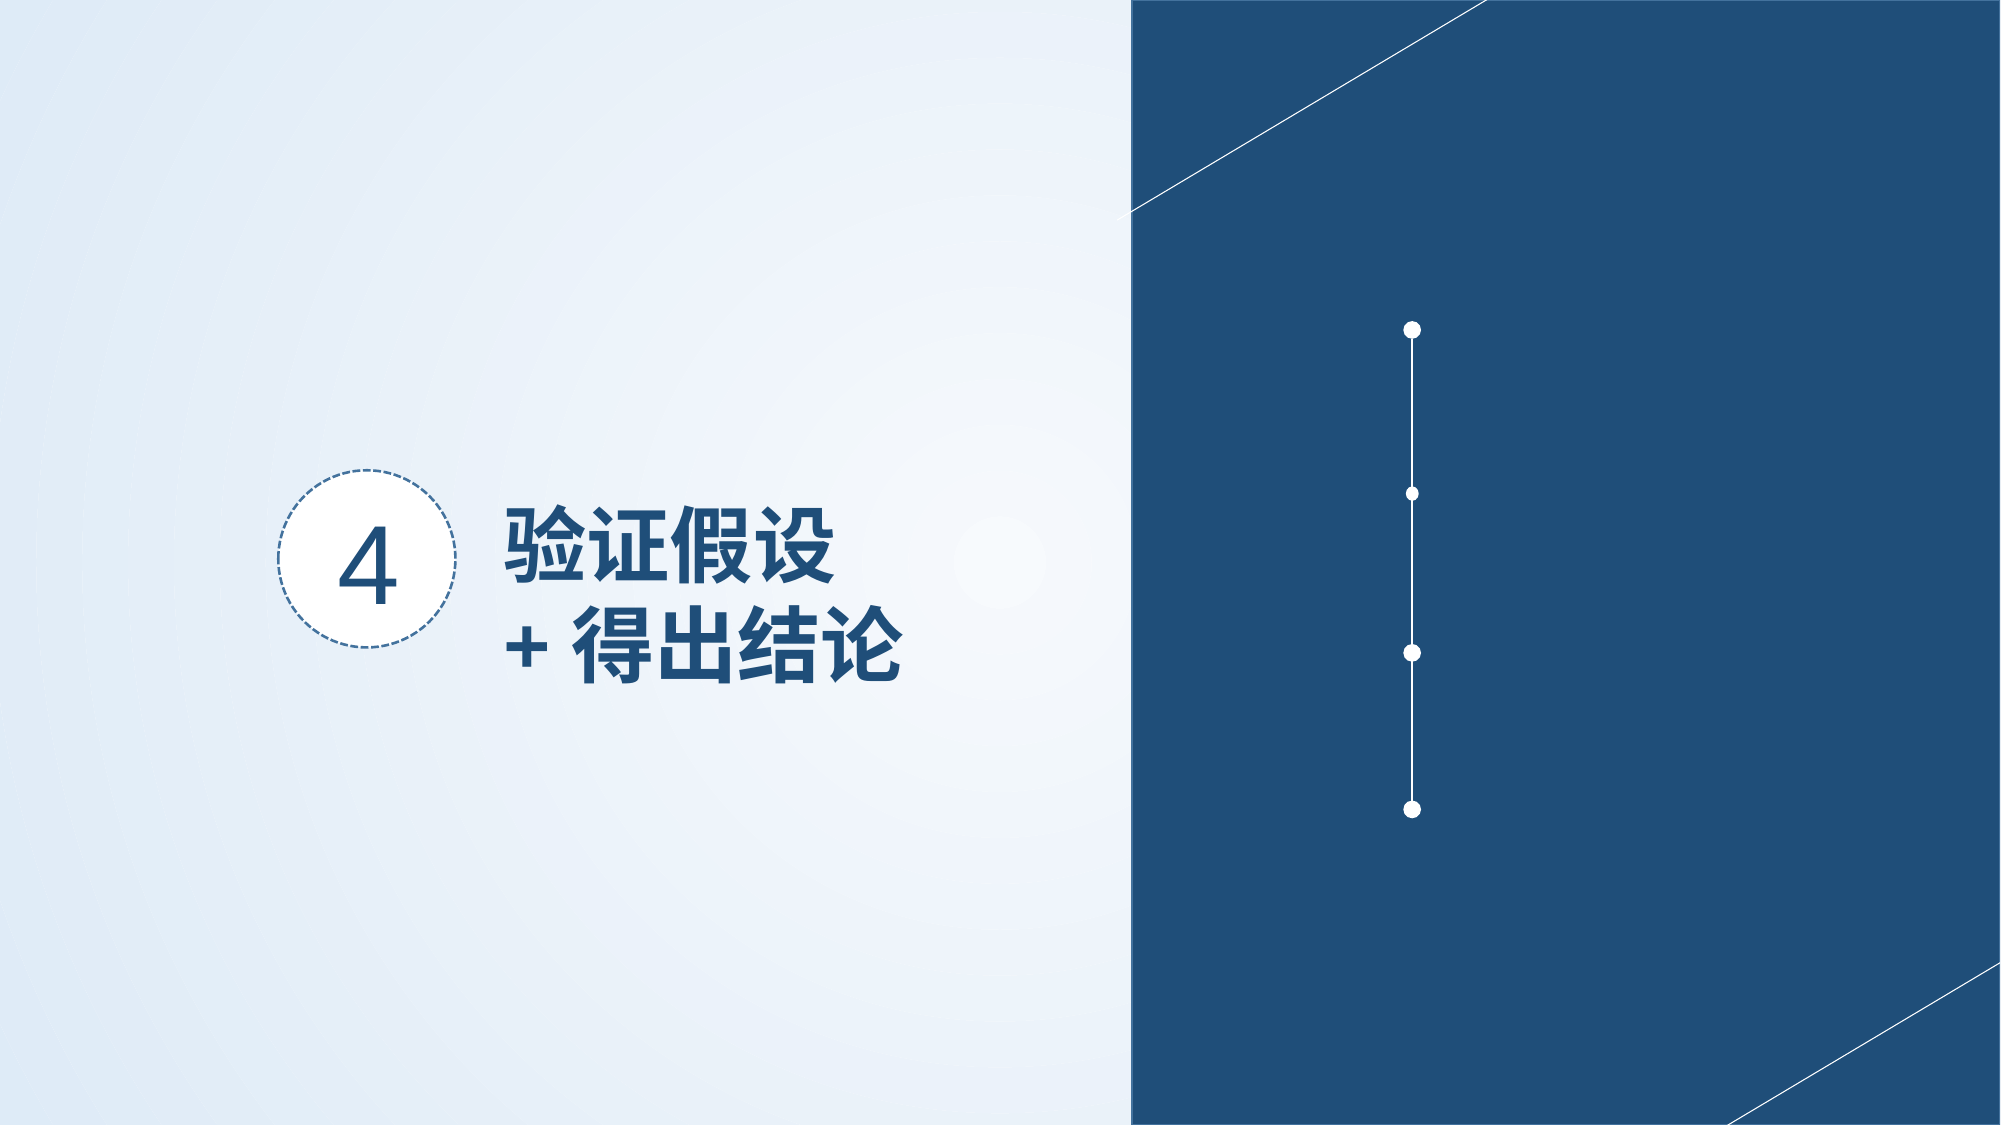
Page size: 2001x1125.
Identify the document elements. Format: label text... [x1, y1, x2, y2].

text_box 验证假设+得出结论 [488, 485, 965, 701]
text_box 4 [281, 470, 457, 648]
